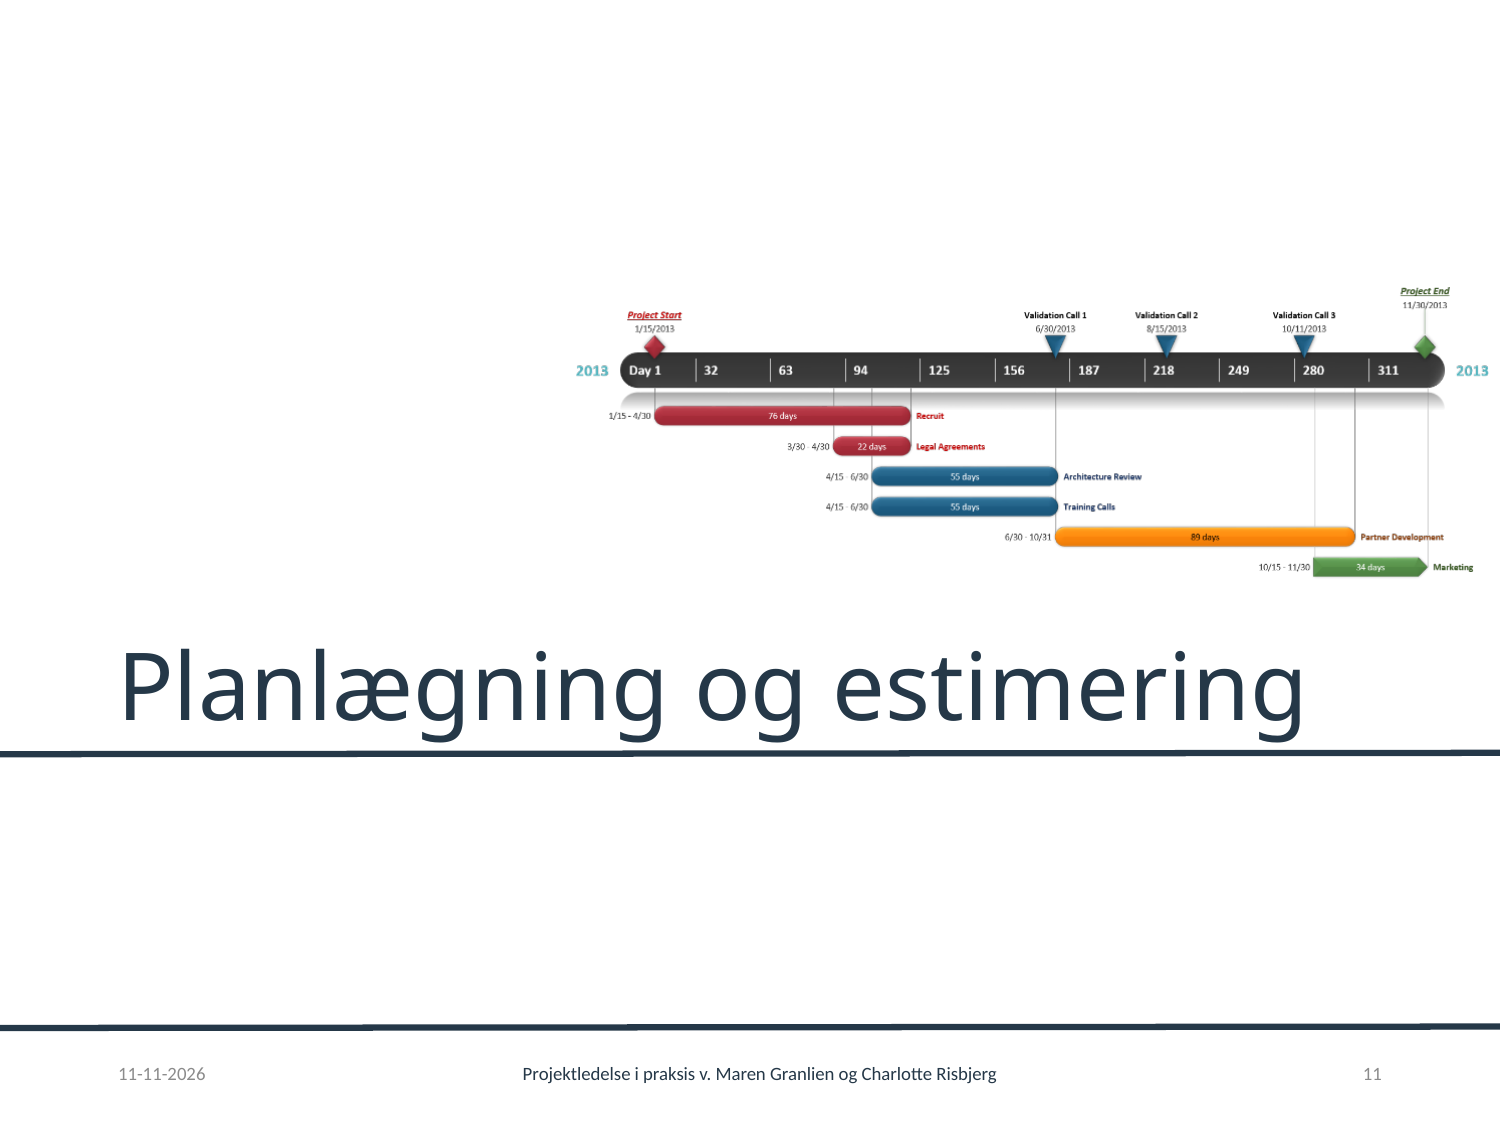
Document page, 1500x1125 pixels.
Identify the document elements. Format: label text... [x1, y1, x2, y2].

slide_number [103, 1042, 252, 1103]
slide_number 11 [1281, 1042, 1397, 1103]
title Planlægning og estimering [102, 280, 1397, 749]
picture [564, 281, 1500, 582]
footer Projektledelse i praksis v. Maren Granlien og Charlotte Risbjerg [265, 1042, 1254, 1103]
